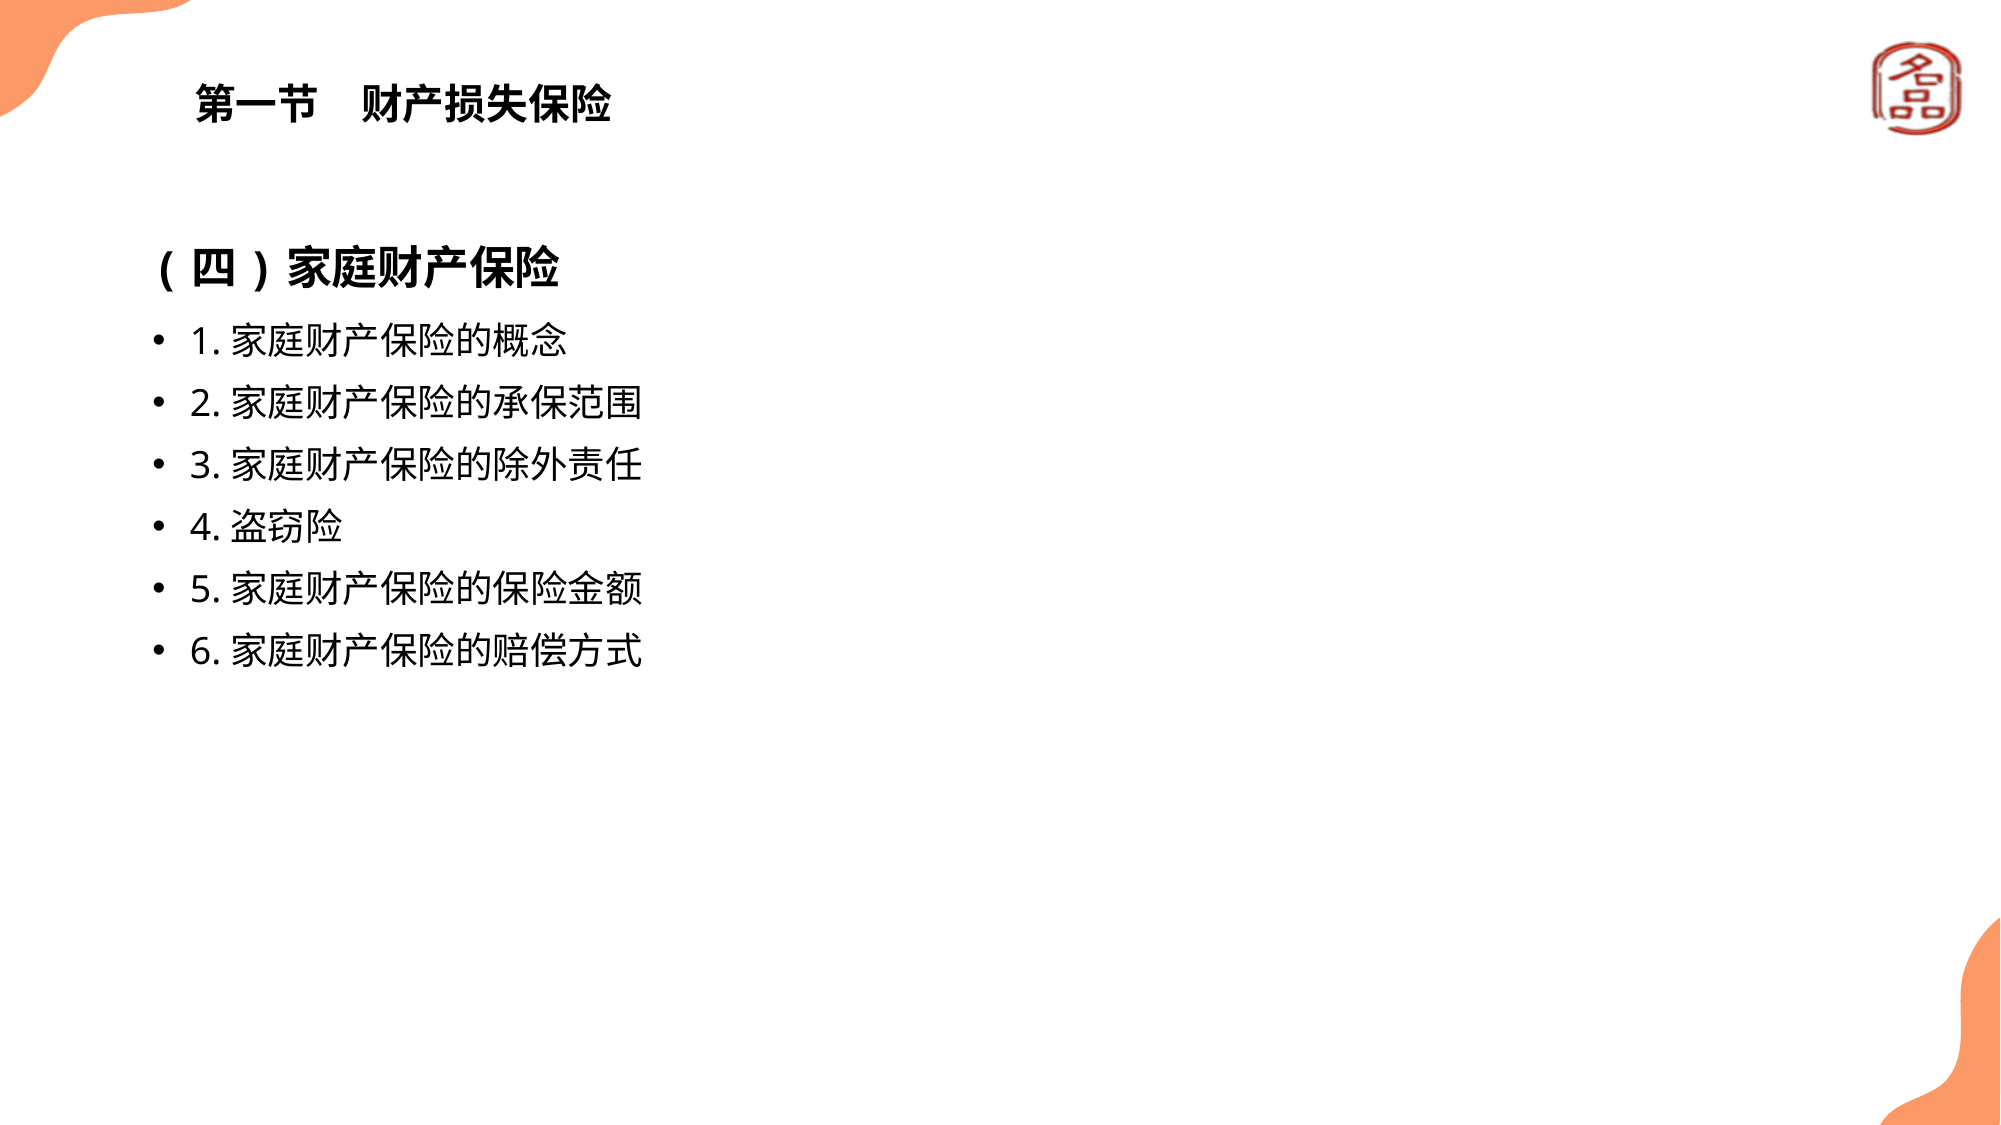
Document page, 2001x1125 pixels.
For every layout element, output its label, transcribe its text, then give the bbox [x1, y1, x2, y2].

title 第一节 财产损失保险 [137, 60, 1863, 152]
list (四)家庭财产保险 1.家庭财产保险的概念 2.家庭财产保险的承保范围 3.家庭财产保险的除外责任 4.盗窃险 5.家庭财产保险的保险金额 6.家庭财产保险的赔偿方式 [137, 217, 1863, 1031]
picture [1861, 10, 1990, 147]
